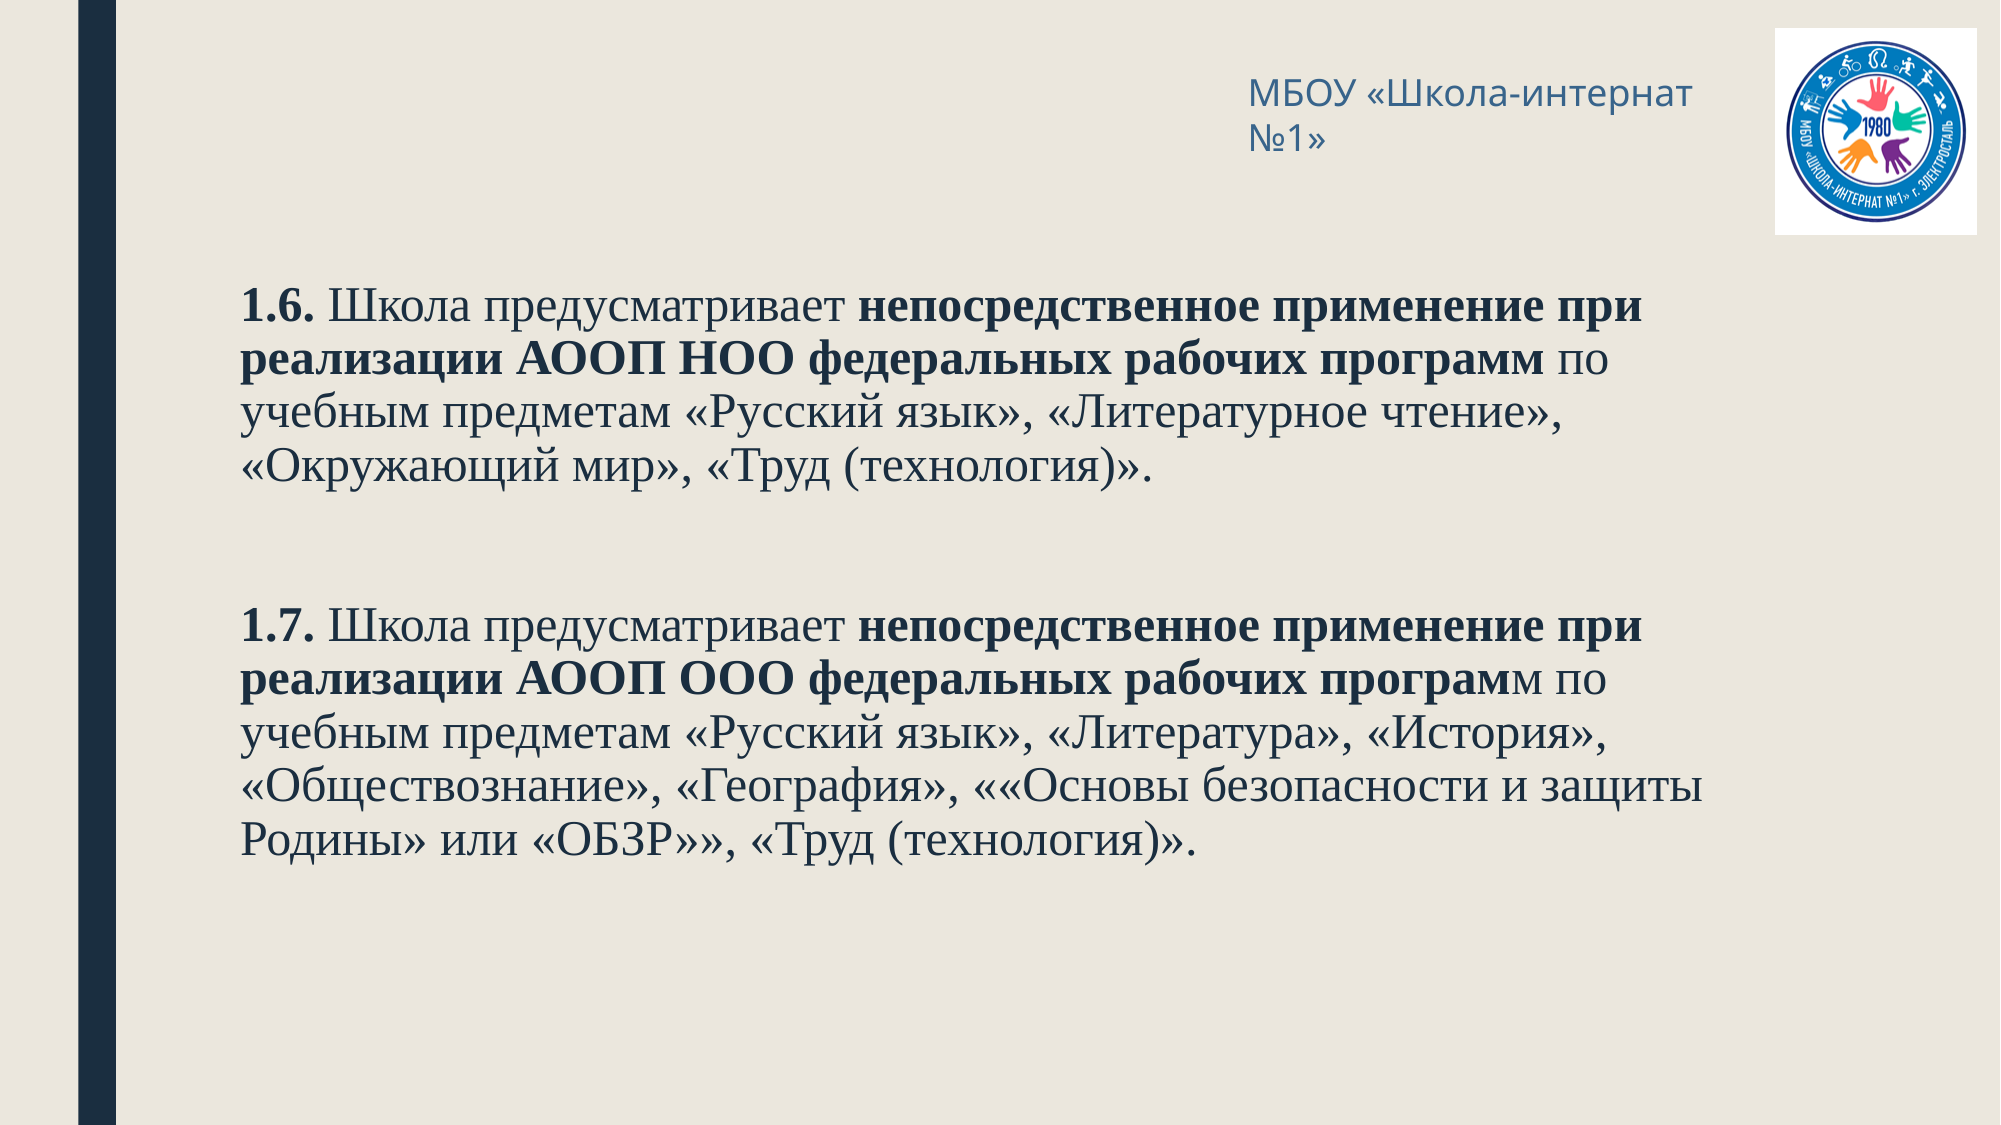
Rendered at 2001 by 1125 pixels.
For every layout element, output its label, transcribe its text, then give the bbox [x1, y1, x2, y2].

table_header [355, 635, 1036, 1043]
table_header [1036, 635, 1645, 1043]
picture [1774, 28, 1978, 235]
text_box МБОУ «Школа-интернат №1» [1232, 61, 1774, 167]
title 1.6. Школа предусматривает непосредственное применение при реализации АООП НОО федеральных рабочих программ по учебным предметам «Русский язык», «Литературное чтение», «Окружающий мир», «Труд (технология)». 1.7. Школа предусматривает непосредственное применение при реализации АООП ООО федеральных рабочих программ по учебным предметам «Русский язык», «Литература», «История», «Обществознание», «География», ««Основы безопасности и защиты Родины» или «ОБЗР»», «Труд (технология)». [225, 137, 1800, 1064]
